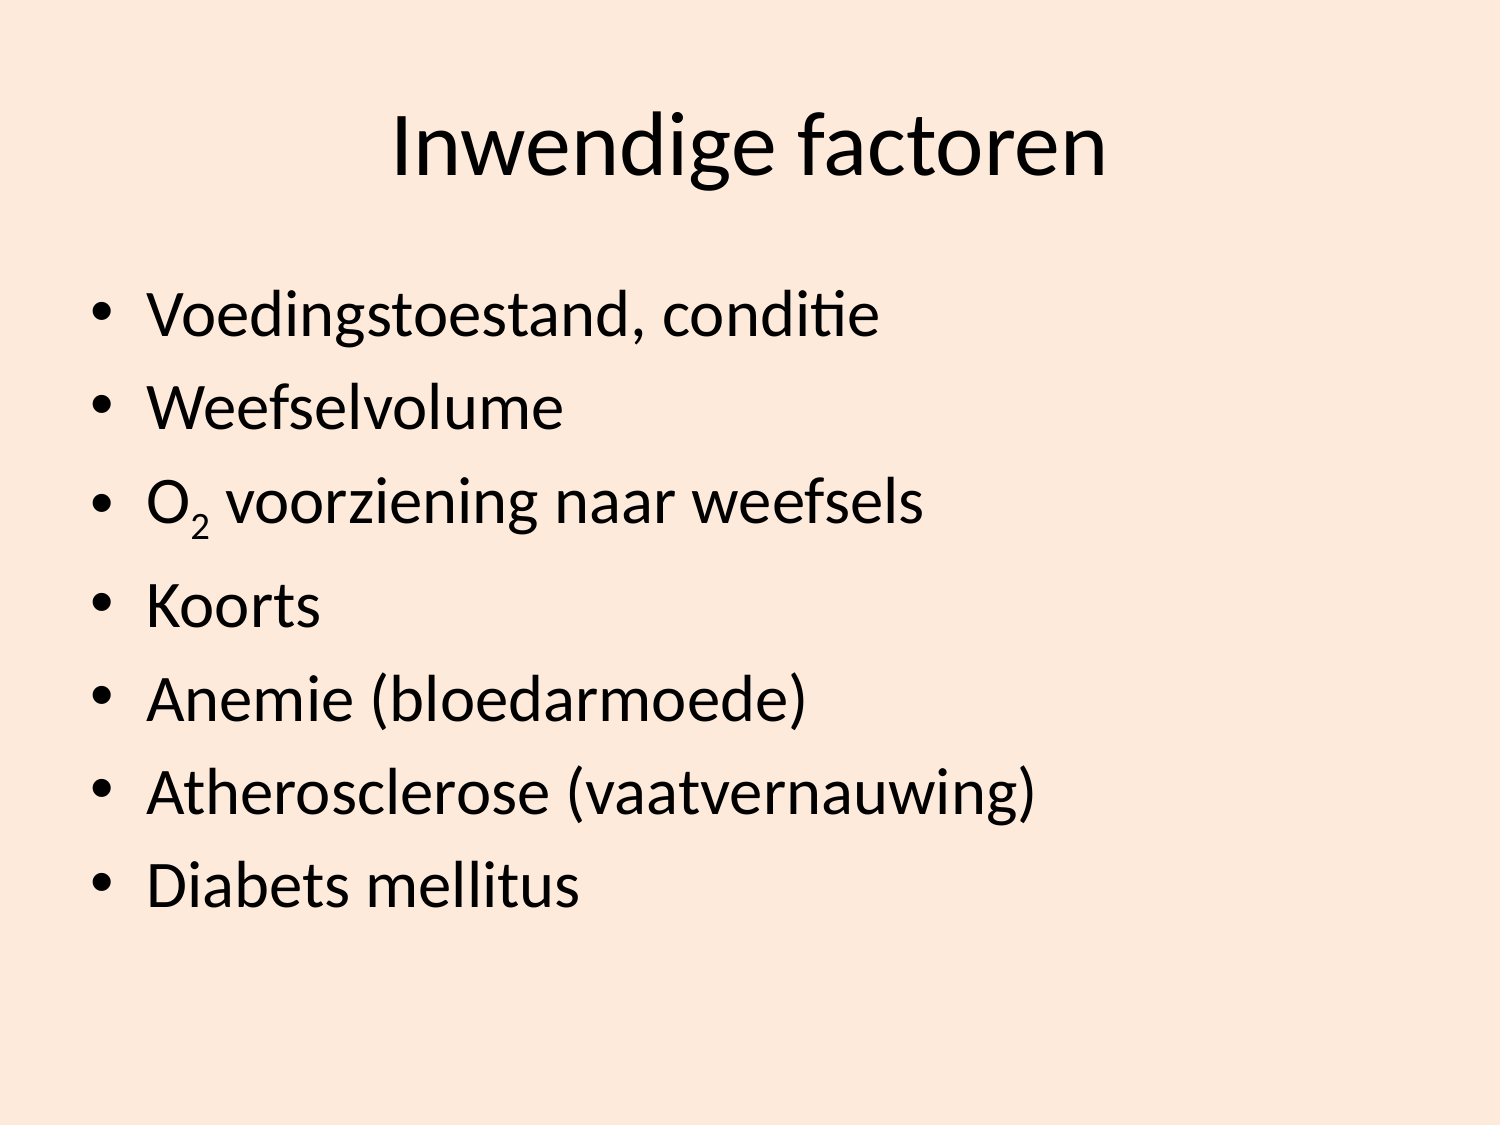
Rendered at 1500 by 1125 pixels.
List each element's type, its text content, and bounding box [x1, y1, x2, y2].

list Voedingstoestand, conditie Weefselvolume O2 voorziening naar weefsels Koorts Anemie (bloedarmoede) Atherosclerose (vaatvernauwing) Diabets mellitus [75, 262, 1425, 1005]
title Inwendige factoren [75, 45, 1425, 233]
